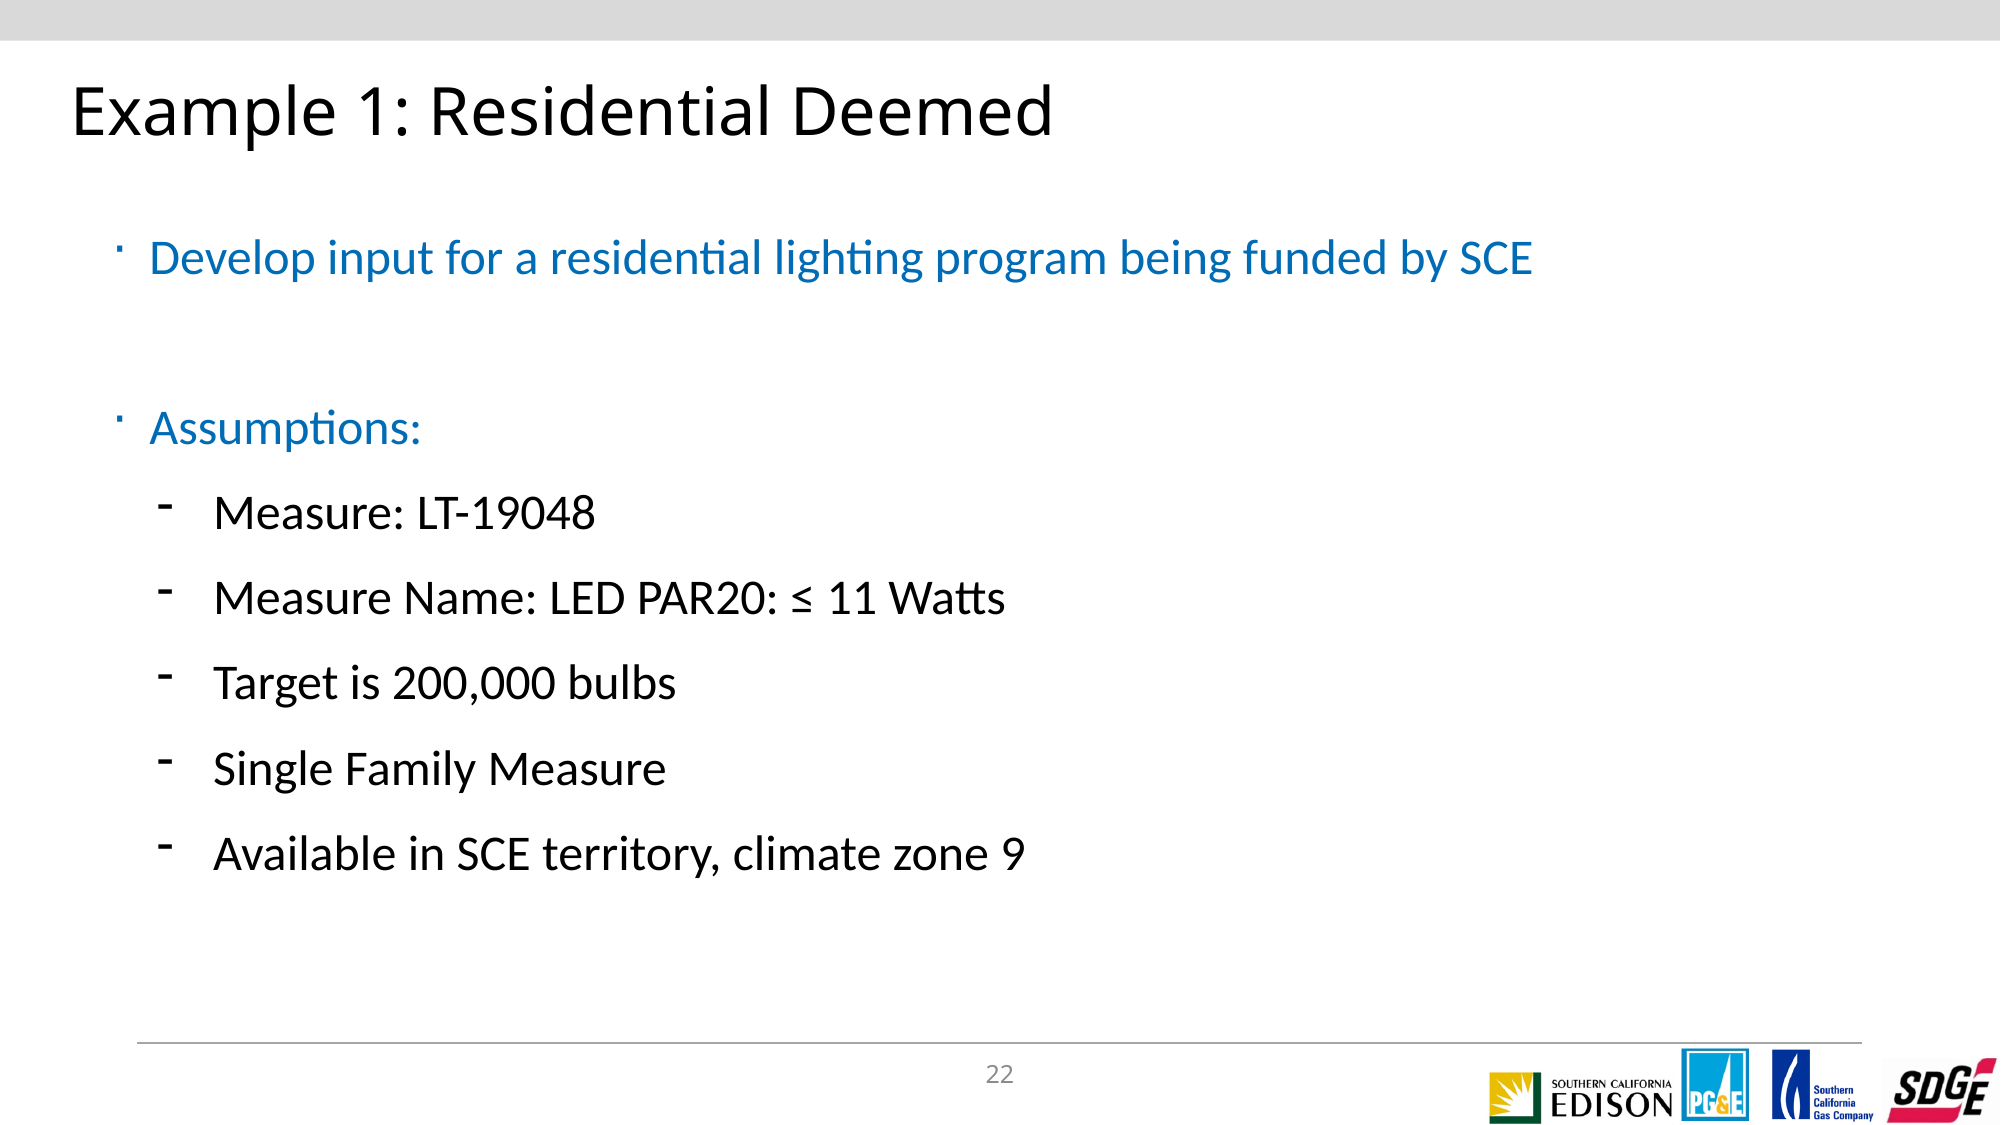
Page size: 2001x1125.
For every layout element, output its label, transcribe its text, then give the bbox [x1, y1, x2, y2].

text_box Example 1: Residential Deemed [55, 45, 1424, 219]
slide_number 22 [774, 1045, 1225, 1106]
text_box Develop input for a residential lighting program being funded by SCE Assumptions: Measure: LT-19048 Measure Name: LED PAR20: ≤ 11 Watts Target is 200,000 bulbs Single Family Measure Available in SCE territory, climate zone 9 [97, 217, 1966, 967]
picture [1479, 1045, 2000, 1125]
